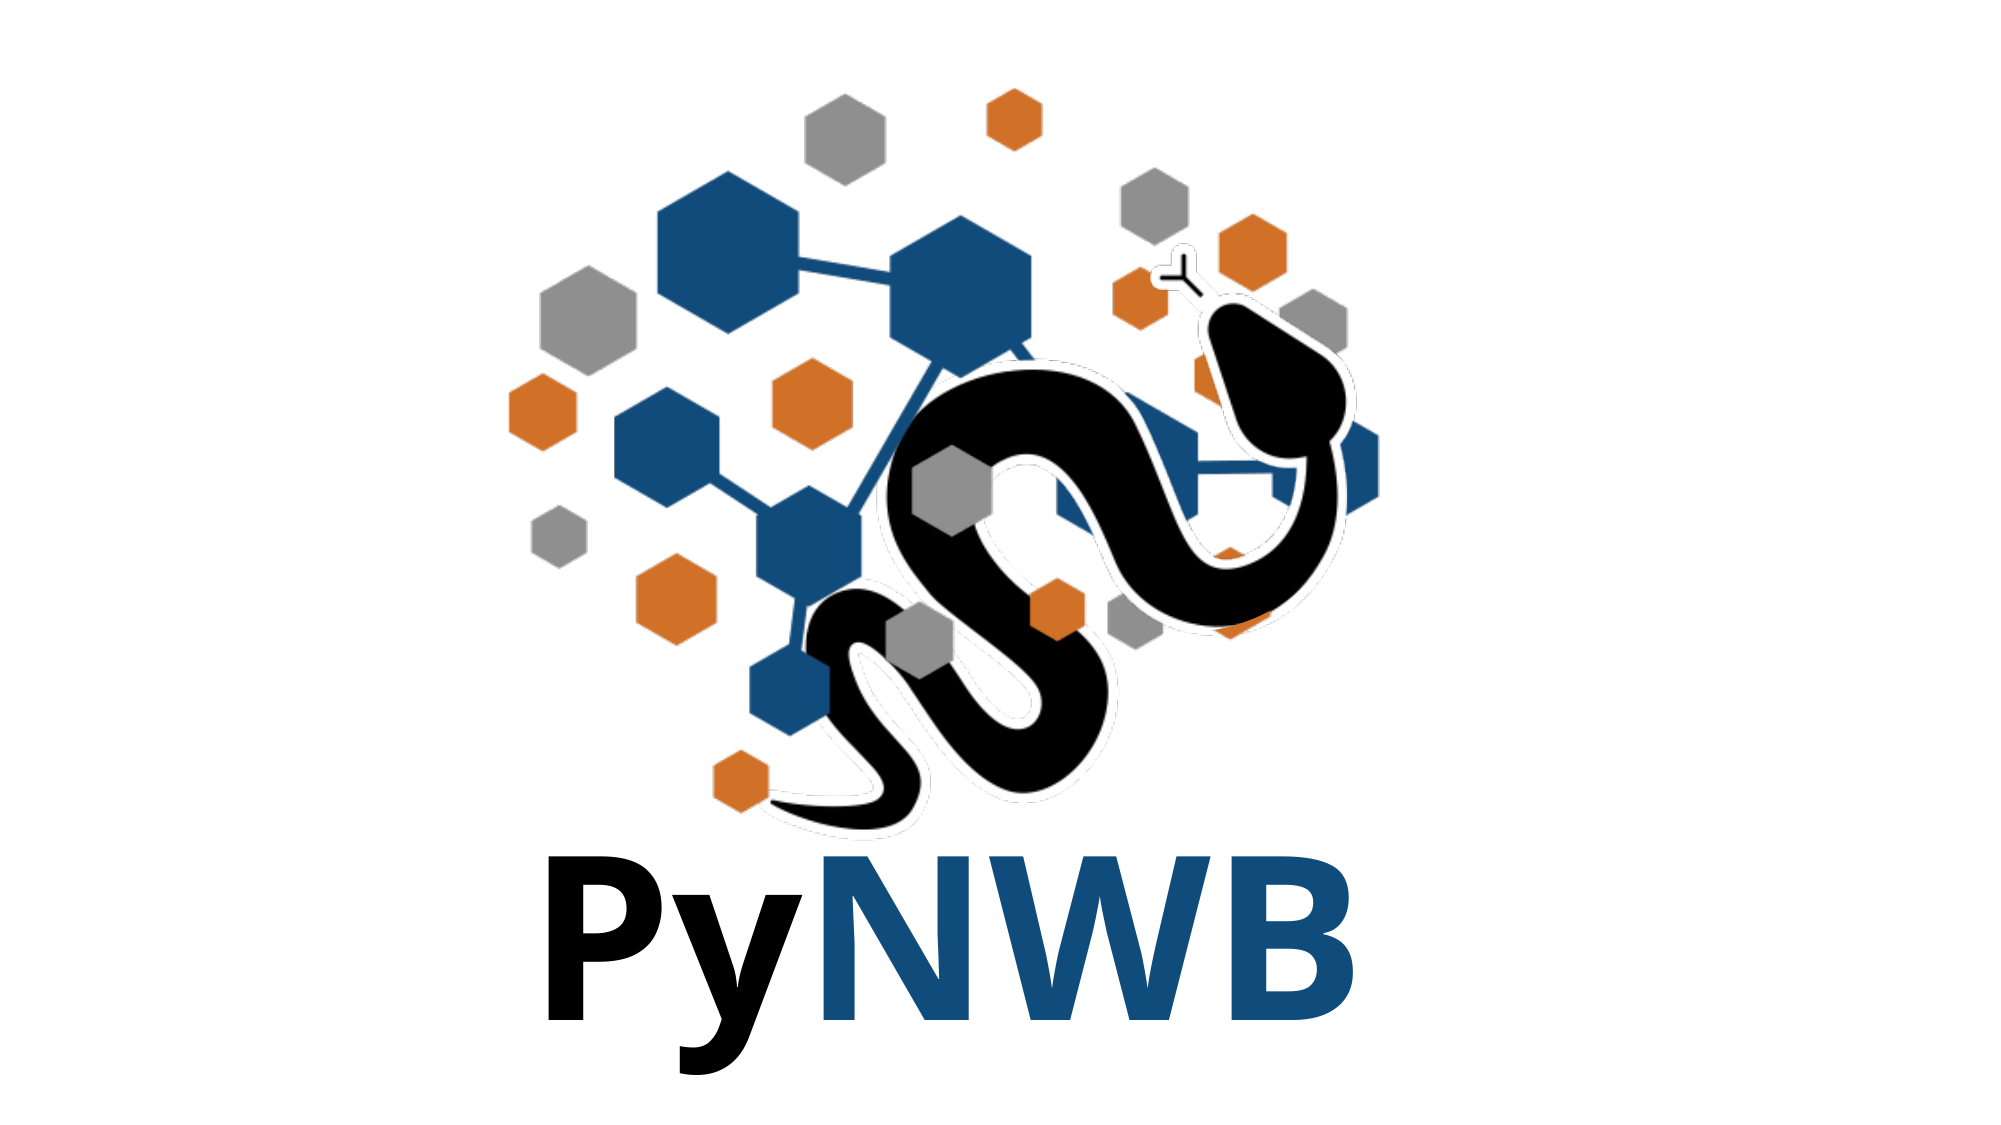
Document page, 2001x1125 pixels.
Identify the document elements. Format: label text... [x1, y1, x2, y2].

text_box PyNWB [528, 814, 1367, 1054]
picture [508, 88, 1380, 851]
